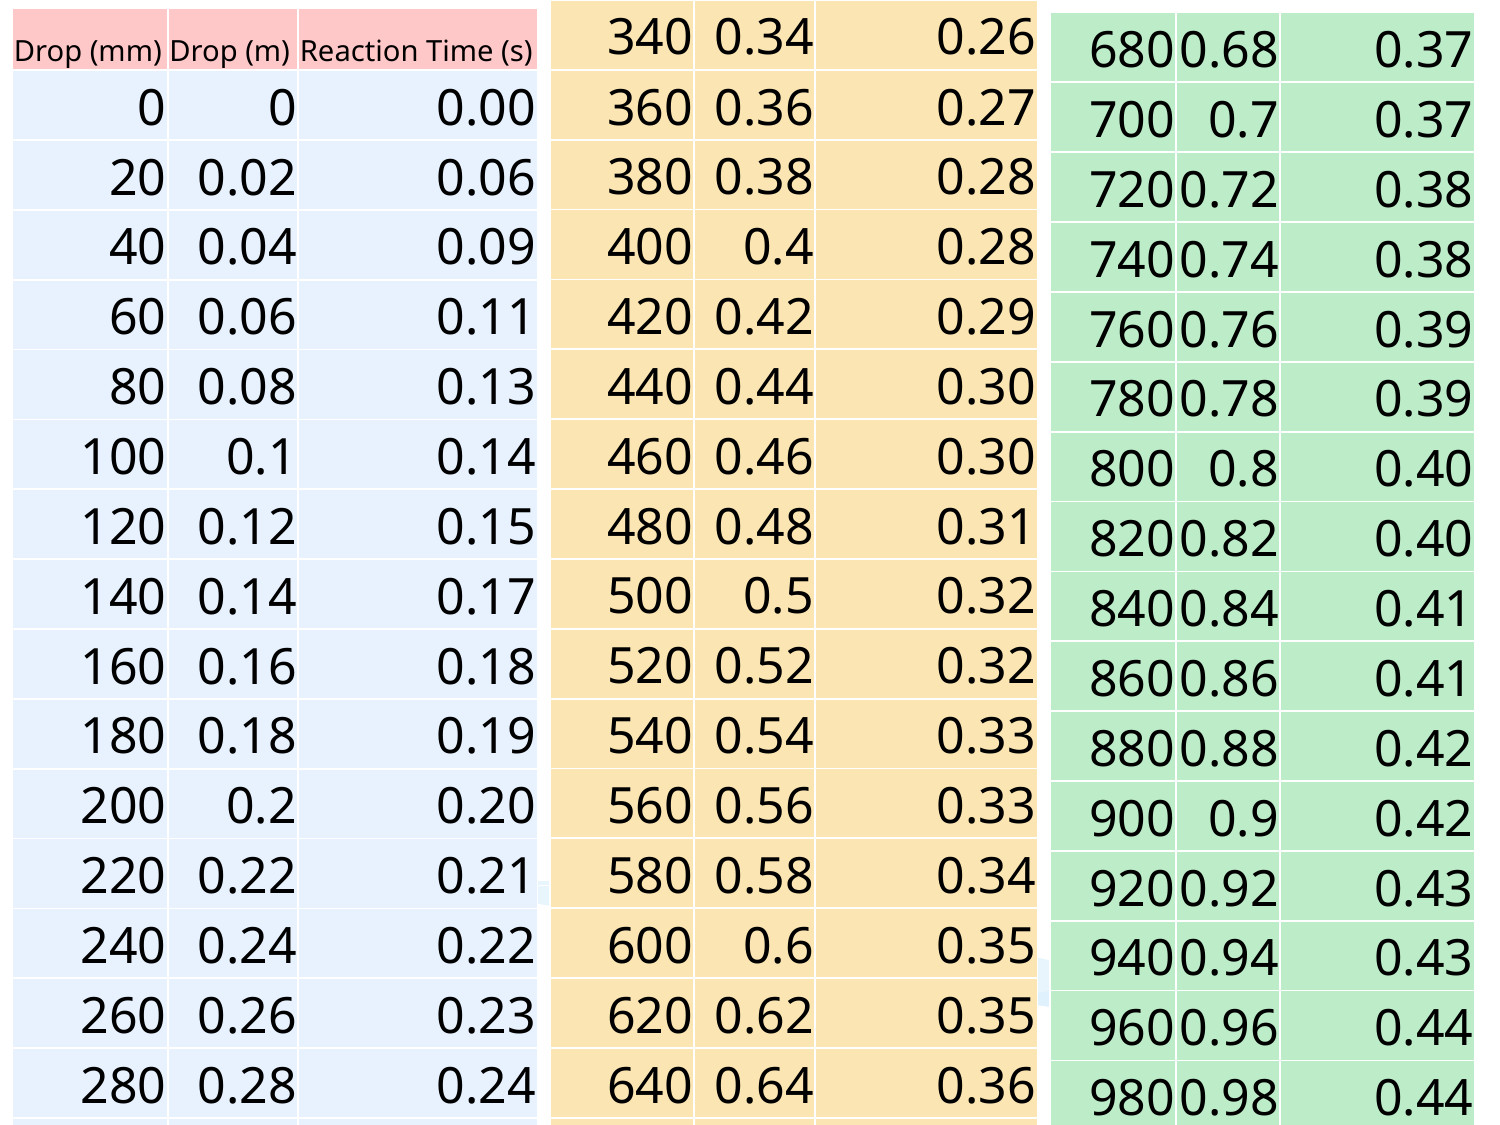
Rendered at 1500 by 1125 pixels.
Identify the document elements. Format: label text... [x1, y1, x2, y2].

table_cell 0.21 [299, 839, 537, 908]
table_header 0.68 [1177, 13, 1279, 81]
table_cell 0.39 [1281, 293, 1474, 361]
table_header 340 [551, 1, 693, 69]
table_cell 0 [13, 71, 167, 139]
table_cell 0.30 [816, 350, 1037, 418]
table_cell 0.33 [816, 769, 1037, 837]
table_cell 0.56 [695, 769, 814, 837]
table_cell 0.17 [299, 560, 537, 628]
table_cell 700 [1051, 83, 1175, 151]
table_cell 0.19 [299, 700, 537, 768]
table_cell 0.44 [1281, 1061, 1474, 1125]
table_cell 0.38 [1281, 153, 1474, 221]
table_cell 0.04 [169, 211, 297, 279]
table_cell 380 [551, 141, 693, 209]
table_cell 0.28 [169, 1049, 297, 1117]
table_header Reaction Time (s) [299, 9, 537, 69]
table_cell 480 [551, 490, 693, 558]
table_cell 620 [551, 979, 693, 1047]
table_cell 0.9 [1177, 782, 1279, 850]
table_cell 0.41 [1281, 572, 1474, 640]
table_cell 200 [13, 770, 167, 838]
table_cell 760 [1051, 293, 1175, 361]
table_cell 240 [13, 909, 167, 977]
table_cell 0.35 [816, 979, 1037, 1047]
table_header Drop (mm) [13, 9, 167, 69]
table_cell 0.42 [695, 280, 814, 348]
table_cell 60 [13, 281, 167, 349]
table_cell 0.5 [695, 560, 814, 628]
table_cell 800 [1051, 433, 1175, 501]
table_cell 0.28 [816, 210, 1037, 279]
table_cell 0.18 [299, 630, 537, 698]
table_cell 400 [551, 210, 693, 279]
table_cell 0.74 [1177, 223, 1279, 291]
table_cell 0.24 [169, 909, 297, 977]
table_cell 0.82 [1177, 502, 1279, 571]
table_cell 0.4 [695, 210, 814, 279]
table_cell 0.42 [1281, 782, 1474, 850]
table_cell 0.31 [816, 490, 1037, 558]
table_cell 0.15 [299, 490, 537, 558]
table_cell 860 [1051, 642, 1175, 710]
table_cell 720 [1051, 153, 1175, 221]
table_cell 740 [1051, 223, 1175, 291]
table_cell 0.92 [1177, 852, 1279, 920]
table_cell 140 [13, 560, 167, 628]
table_cell 0.33 [816, 700, 1037, 768]
table_cell 360 [551, 71, 693, 139]
table_header 0.37 [1281, 13, 1474, 81]
table_cell 820 [1051, 502, 1175, 571]
table_cell 420 [551, 280, 693, 348]
table_cell 0.18 [169, 700, 297, 768]
table_cell 0.8 [1177, 433, 1279, 501]
table_cell 40 [13, 211, 167, 279]
table_cell 0 [169, 71, 297, 139]
table_cell 0.96 [1177, 991, 1279, 1060]
table_cell 0.86 [1177, 642, 1279, 710]
table_cell 0.2 [169, 770, 297, 838]
table_cell 0.14 [169, 560, 297, 628]
table_cell 0.32 [816, 630, 1037, 698]
table_cell 0.42 [1281, 712, 1474, 780]
table_cell 0.09 [299, 211, 537, 279]
table_cell 300 [13, 1119, 167, 1125]
table_cell 0.35 [816, 909, 1037, 977]
table_cell 20 [13, 141, 167, 209]
table_cell 0.11 [299, 281, 537, 349]
table_cell 0.36 [695, 71, 814, 139]
table_cell 560 [551, 769, 693, 837]
table_cell 580 [551, 839, 693, 907]
table_cell 0.23 [299, 979, 537, 1047]
table_cell 160 [13, 630, 167, 698]
table_cell 0.06 [169, 281, 297, 349]
table_cell 0.76 [1177, 293, 1279, 361]
table_cell 600 [551, 909, 693, 977]
table_cell 0.46 [695, 420, 814, 488]
table_cell 0.40 [1281, 502, 1474, 571]
table_cell 280 [13, 1049, 167, 1117]
table_cell 640 [551, 1049, 693, 1117]
table_cell 0.29 [816, 280, 1037, 348]
table_cell 0.32 [816, 560, 1037, 628]
table_cell 180 [13, 700, 167, 768]
table_cell 0.52 [695, 630, 814, 698]
table_cell 0.98 [1177, 1061, 1279, 1125]
table_cell 80 [13, 350, 167, 419]
table_cell 0.14 [299, 420, 537, 488]
table_header Drop (m) [169, 9, 297, 69]
table_cell 100 [13, 420, 167, 488]
table_cell 960 [1051, 991, 1175, 1060]
table_cell 0.84 [1177, 572, 1279, 640]
table_cell 440 [551, 350, 693, 418]
table_cell 780 [1051, 363, 1175, 431]
table_cell 0.34 [816, 839, 1037, 907]
table_cell 0.38 [695, 141, 814, 209]
table_cell 0.28 [816, 141, 1037, 209]
table_cell 0.38 [1281, 223, 1474, 291]
table_cell 0.30 [816, 420, 1037, 488]
table_cell 900 [1051, 782, 1175, 850]
table_cell 0.39 [1281, 363, 1474, 431]
table_cell 120 [13, 490, 167, 558]
table_cell 0.27 [816, 71, 1037, 139]
table_cell 0.62 [695, 979, 814, 1047]
table_header 680 [1051, 13, 1175, 81]
table_cell 0.06 [299, 141, 537, 209]
table_cell 220 [13, 839, 167, 908]
table_cell 940 [1051, 922, 1175, 990]
table_cell 0.88 [1177, 712, 1279, 780]
table_cell 500 [551, 560, 693, 628]
table_cell 0.13 [299, 350, 537, 419]
table_cell 0.44 [695, 350, 814, 418]
table_cell 0.41 [1281, 642, 1474, 710]
table_cell 0.43 [1281, 852, 1474, 920]
table_cell 0.36 [816, 1119, 1037, 1125]
table_cell 540 [551, 700, 693, 768]
table_cell 0.40 [1281, 433, 1474, 501]
table_cell 0.24 [299, 1119, 537, 1125]
table_cell 0.26 [169, 979, 297, 1047]
table_cell 0.12 [169, 490, 297, 558]
table_cell 660 [551, 1119, 693, 1125]
table_cell 0.08 [169, 350, 297, 419]
table_cell 0.54 [695, 700, 814, 768]
table_cell 0.22 [169, 839, 297, 908]
table_cell 0.36 [816, 1049, 1037, 1117]
table_cell 0.72 [1177, 153, 1279, 221]
table_cell 0.94 [1177, 922, 1279, 990]
table_cell 0.44 [1281, 991, 1474, 1060]
table_cell 0.1 [169, 420, 297, 488]
table_cell 0.00 [299, 71, 537, 139]
table_cell 260 [13, 979, 167, 1047]
table_cell 0.6 [695, 909, 814, 977]
table_cell 0.78 [1177, 363, 1279, 431]
table_cell 0.7 [1177, 83, 1279, 151]
table_cell 0.20 [299, 770, 537, 838]
table_cell 0.22 [299, 909, 537, 977]
table_cell 0.37 [1281, 83, 1474, 151]
table_cell 0.43 [1281, 922, 1474, 990]
table_cell 840 [1051, 572, 1175, 640]
table_cell 920 [1051, 852, 1175, 920]
table_cell 880 [1051, 712, 1175, 780]
table_header 0.26 [816, 1, 1037, 69]
table_cell 0.64 [695, 1049, 814, 1117]
table_cell 0.02 [169, 141, 297, 209]
table_cell 0.24 [299, 1049, 537, 1117]
table_cell 0.58 [695, 839, 814, 907]
table_cell 0.3 [169, 1119, 297, 1125]
table_cell 520 [551, 630, 693, 698]
table_cell 0.48 [695, 490, 814, 558]
table_cell 460 [551, 420, 693, 488]
table_header 0.34 [695, 1, 814, 69]
table_cell 0.16 [169, 630, 297, 698]
table_cell 0.66 [695, 1119, 814, 1125]
table_cell 980 [1051, 1061, 1175, 1125]
